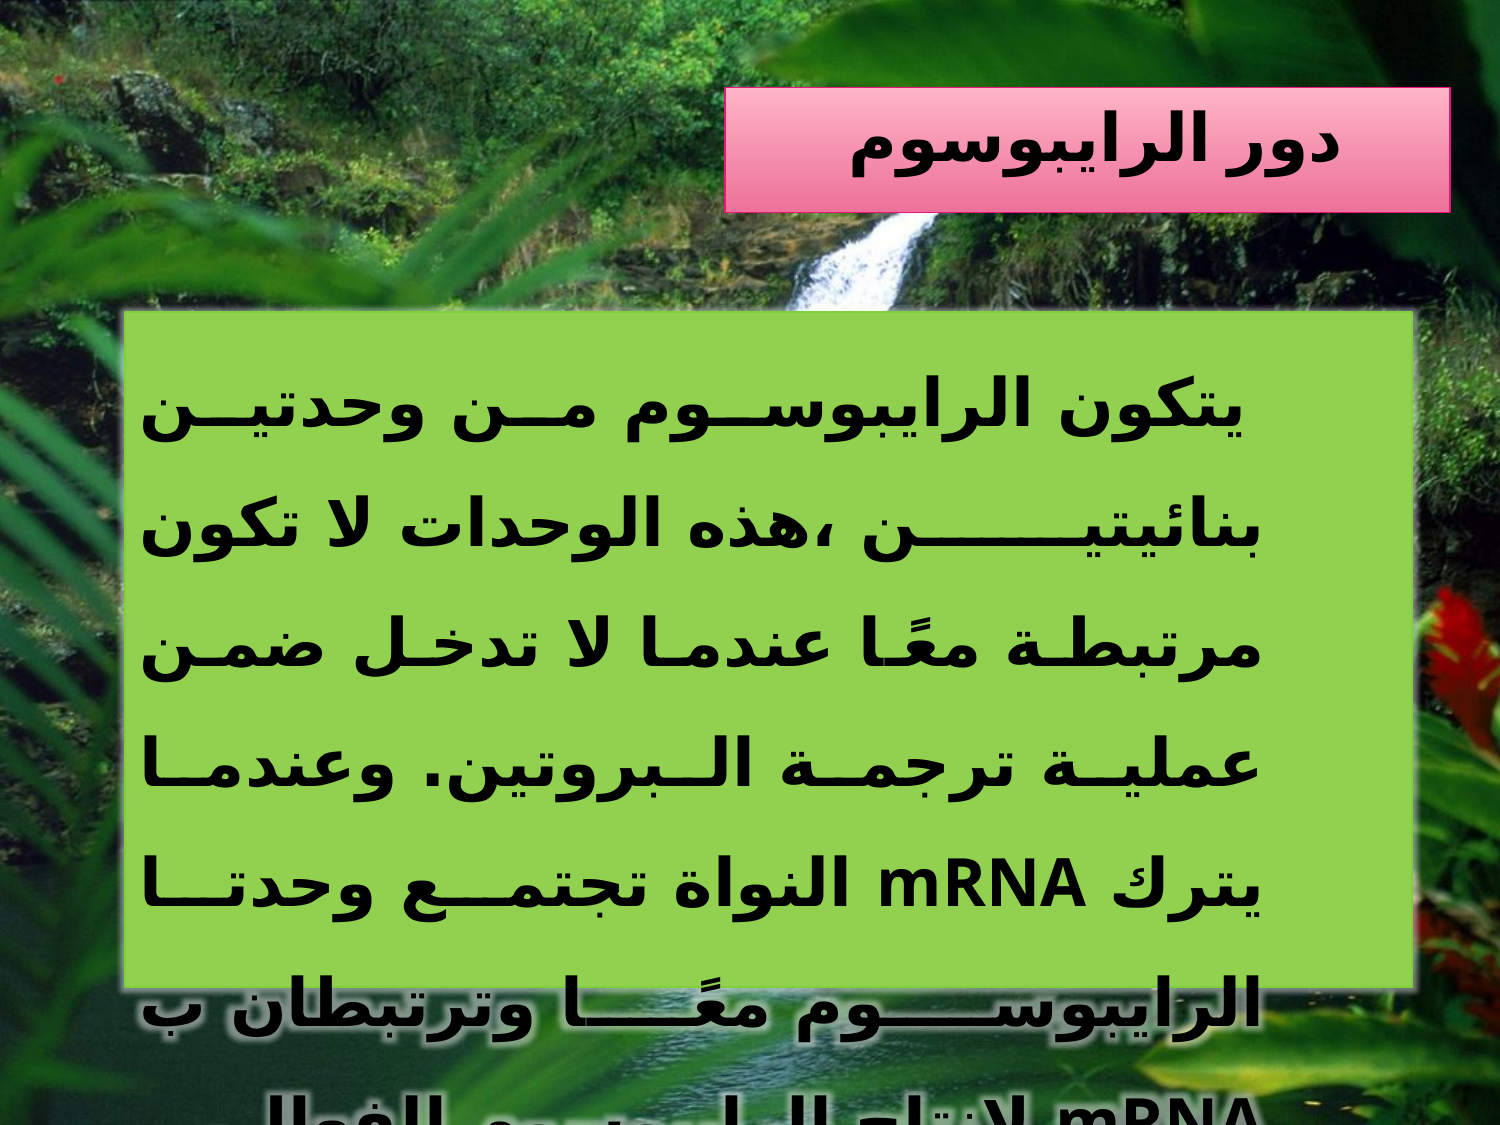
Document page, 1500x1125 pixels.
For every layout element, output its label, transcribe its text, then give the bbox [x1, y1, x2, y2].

title دور الرايبوسوم [724, 87, 1451, 213]
picture [0, 0, 1500, 1125]
text_box يتكون الرايبوسوم من وحدتين بنائيتين ،هذه الوحدات لا تكون مرتبطة معًا عندما لا تدخل ضمن عملية ترجمة البروتين. وعندما يترك mRNA النواة تجتمع وحدتا الرايبوسوم معًا وترتبطان ب mRNA لإنتاج الرايبوسوم الفعال. [124, 311, 1413, 988]
